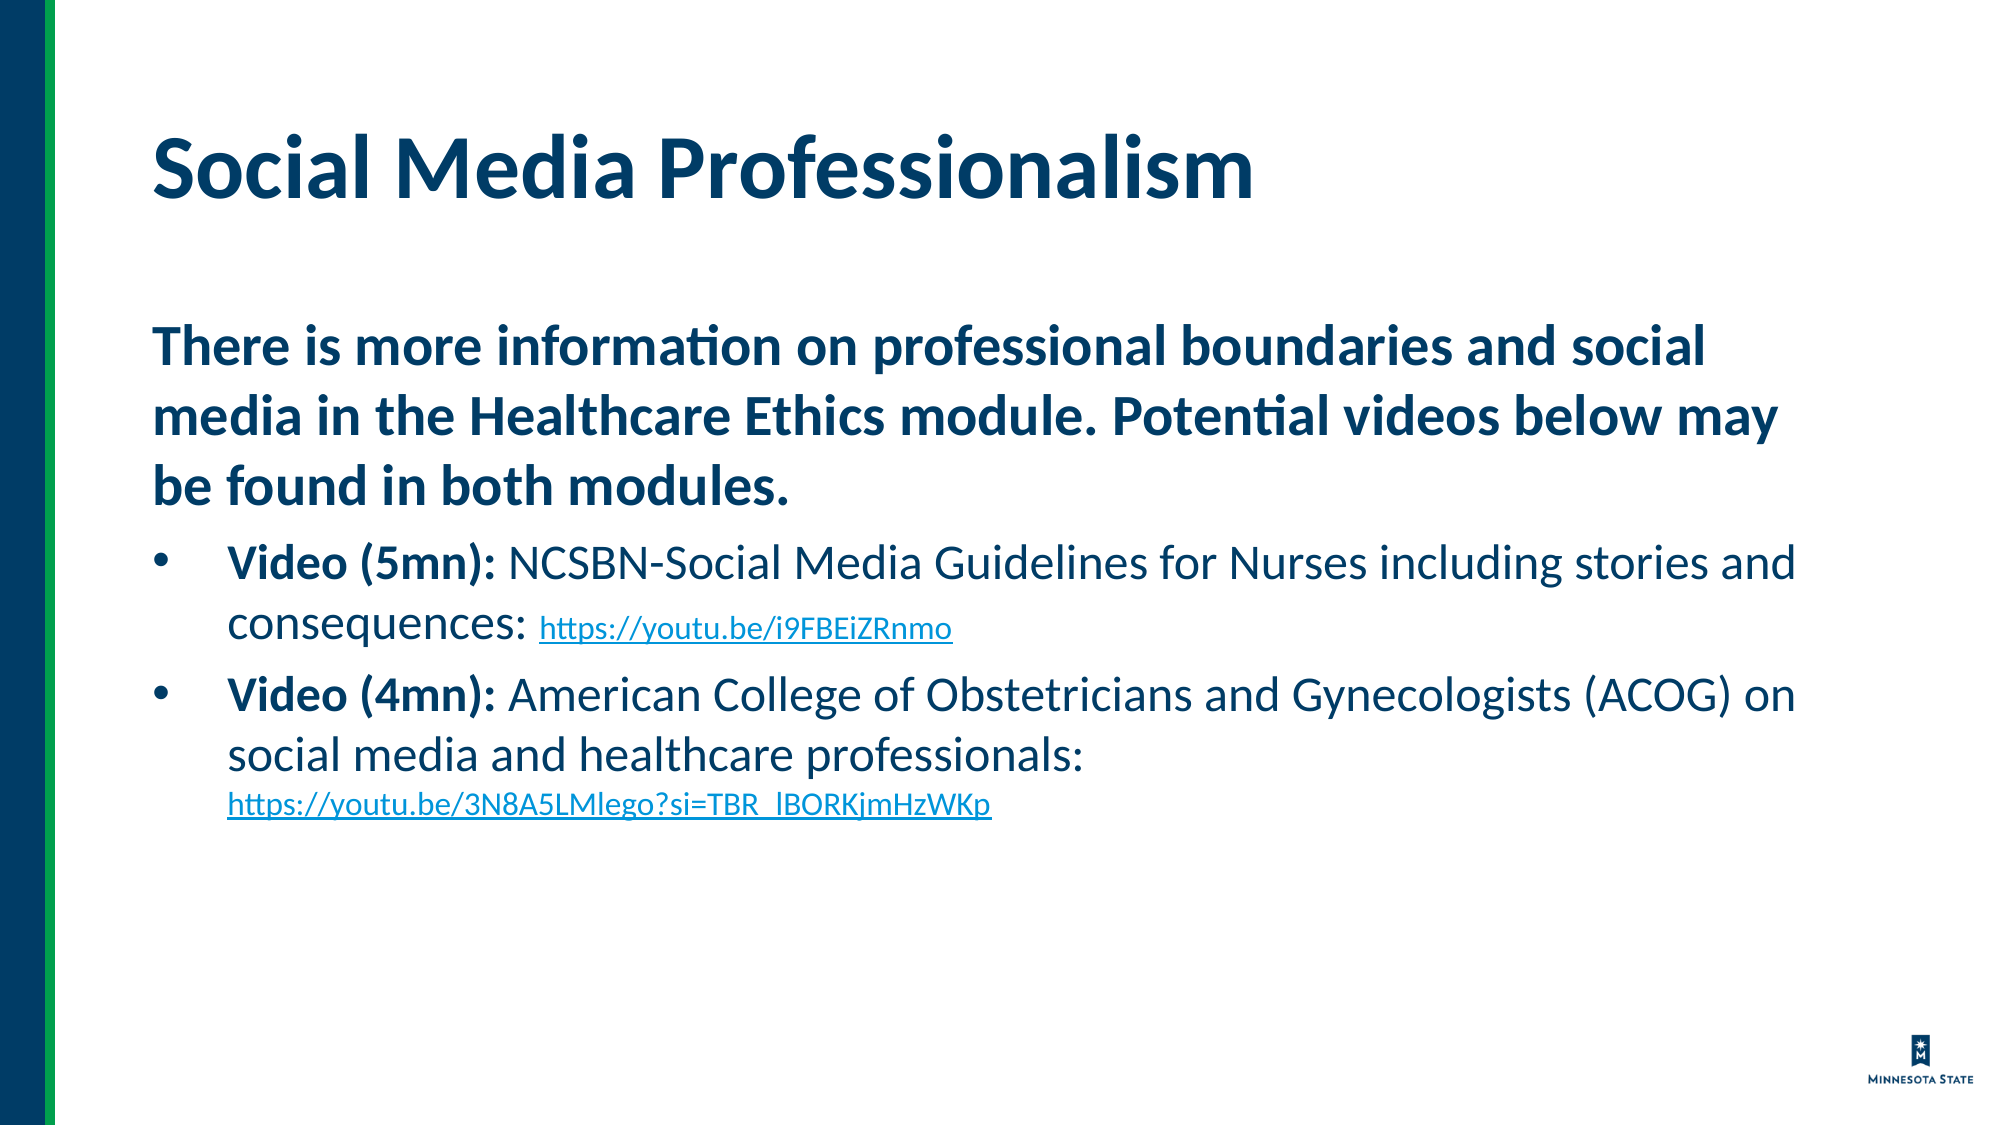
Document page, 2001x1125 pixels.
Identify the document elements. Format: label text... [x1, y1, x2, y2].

picture [1823, 1028, 2001, 1095]
title Social Media Professionalism [137, 59, 1863, 278]
list There is more information on professional boundaries and social media in the Healthcare Ethics module. Potential videos below may be found in both modules. Video (5mn): NCSBN-Social Media Guidelines for Nurses including stories and consequences: https://youtu.be/i9FBEiZRnmo Video (4mn): American College of Obstetricians and Gynecologists (ACOG) on social media and healthcare professionals: https://youtu.be/3N8A5LMlego?si=TBR_lBORKjmHzWKp [137, 299, 1863, 1014]
